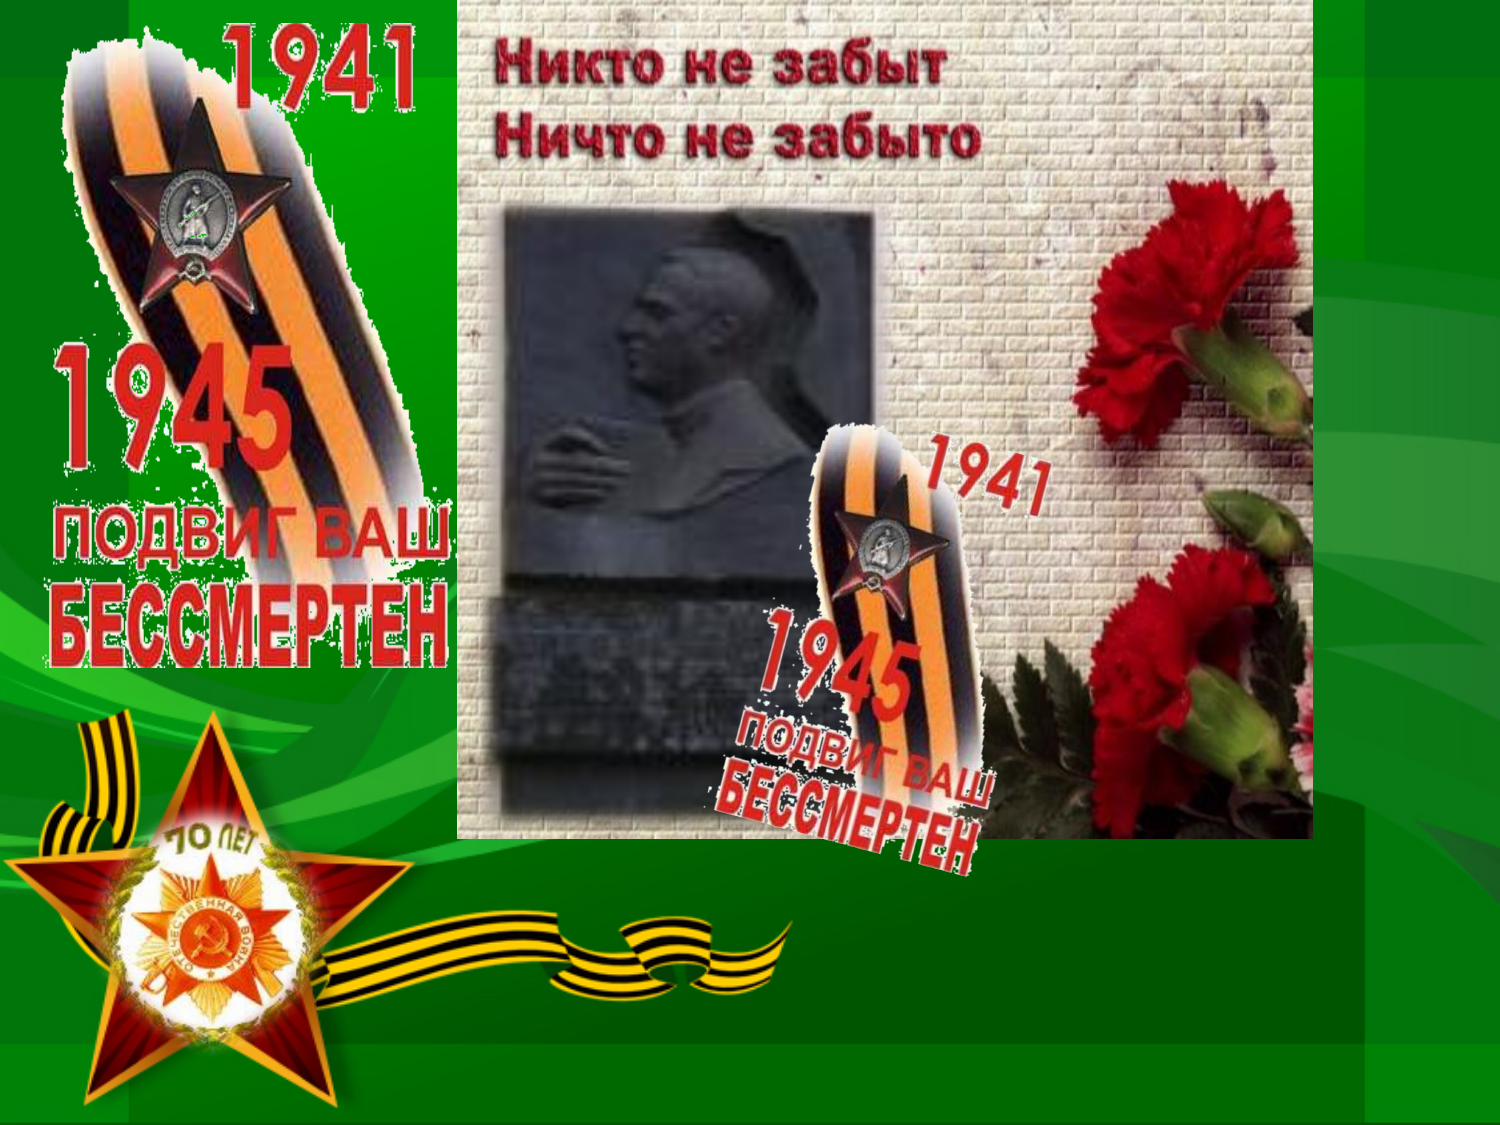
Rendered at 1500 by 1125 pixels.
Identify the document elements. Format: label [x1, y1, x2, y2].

list [456, 0, 1313, 839]
picture [0, 0, 1500, 1125]
